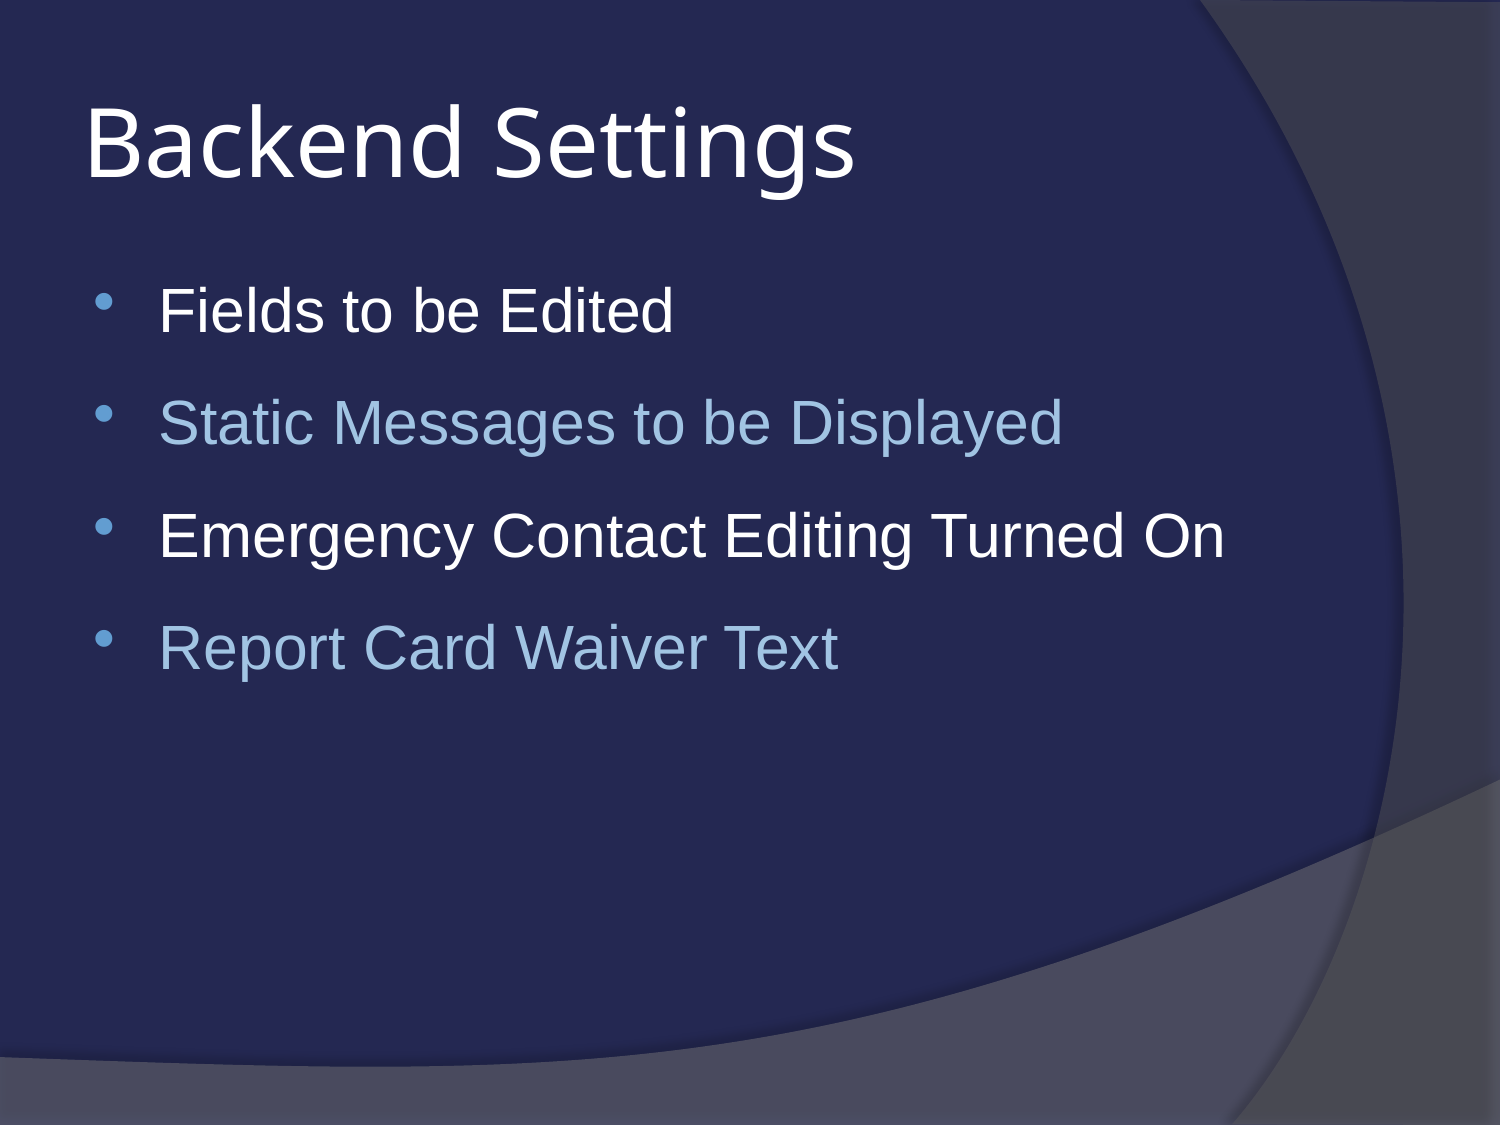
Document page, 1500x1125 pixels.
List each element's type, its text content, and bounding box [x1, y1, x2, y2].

list Fields to be Edited Static Messages to be Displayed Emergency Contact Editing Turned On Report Card Waiver Text [75, 262, 1300, 1005]
title Backend Settings [75, 45, 1300, 233]
